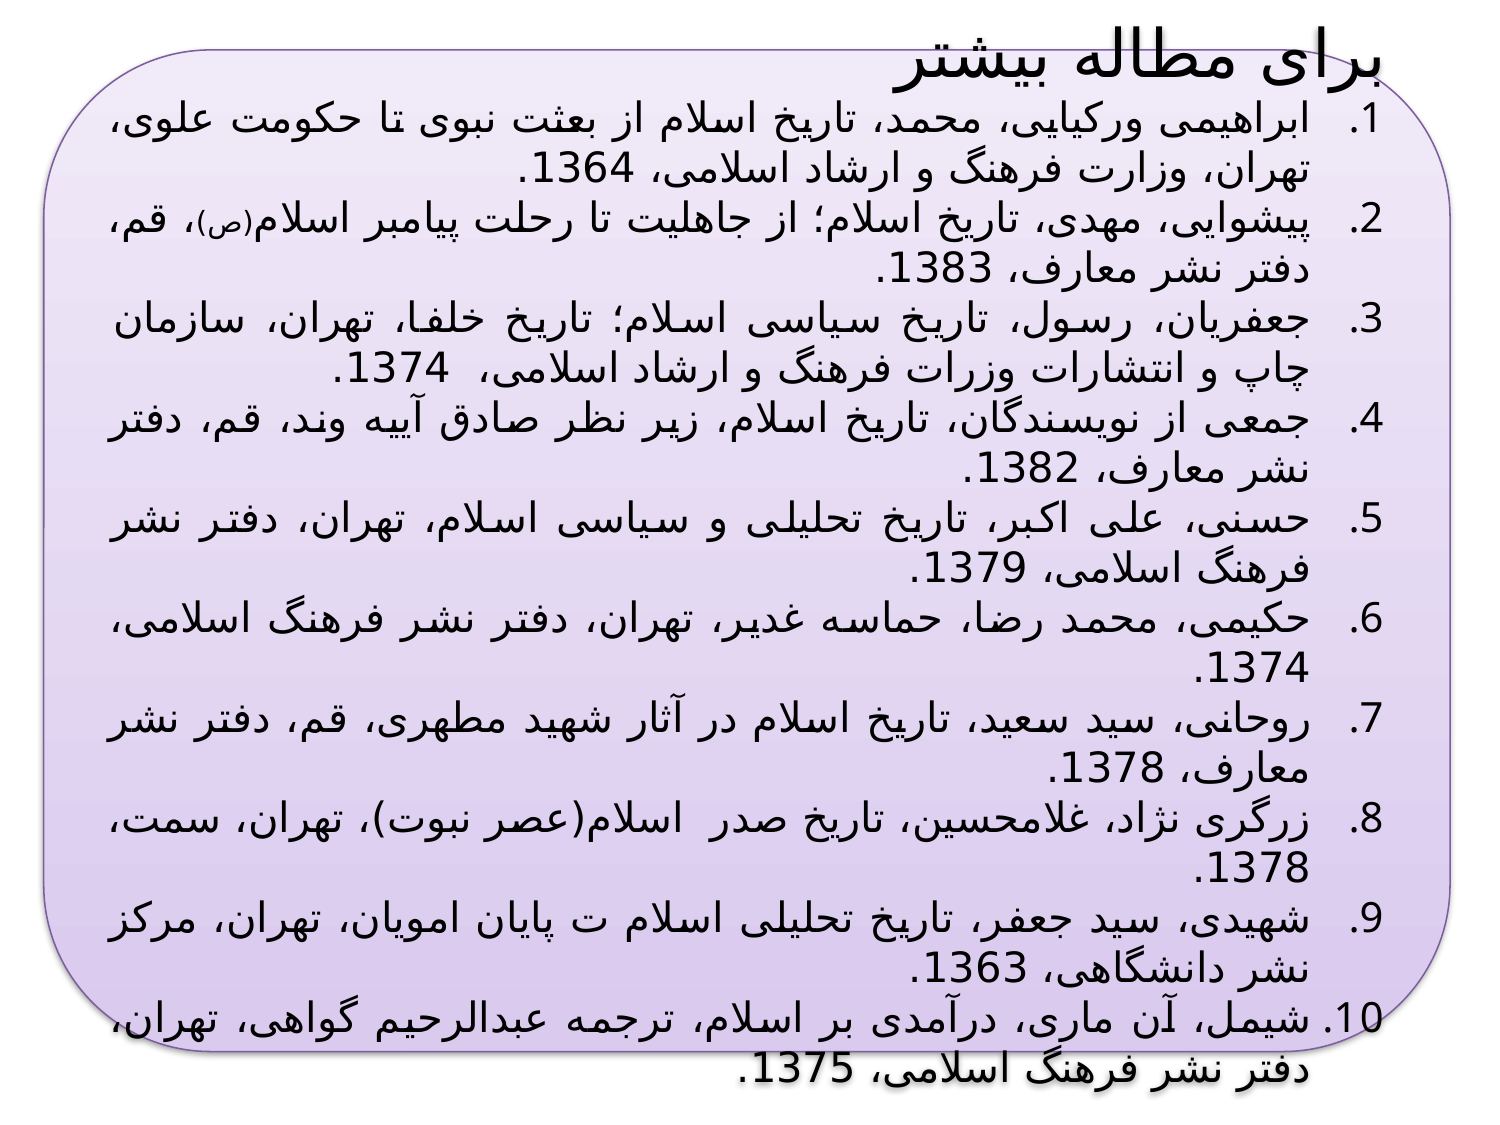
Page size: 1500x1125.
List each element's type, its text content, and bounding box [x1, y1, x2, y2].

text_box برای مطاله بیشتر ابراهیمی ورکیایی، محمد، تاریخ اسلام از بعثت نبوی تا حکومت علوی، تهران، وزارت فرهنگ و ارشاد اسلامی، 1364. پیشوایی، مهدی، تاریخ اسلام؛ از جاهلیت تا رحلت پیامبر اسلام(ص)، قم، دفتر نشر معارف، 1383. جعفریان، رسول، تاریخ سیاسی اسلام؛ تاریخ خلفا، تهران، سازمان چاپ و انتشارات وزرات فرهنگ و ارشاد اسلامی، 1374. جمعی از نویسندگان، تاریخ اسلام، زیر نظر صادق آییه وند، قم، دفتر نشر معارف، 1382. حسنی، علی اکبر، تاریخ تحلیلی و سیاسی اسلام، تهران، دفتر نشر فرهنگ اسلامی، 1379. حکیمی، محمد رضا، حماسه غدیر، تهران، دفتر نشر فرهنگ اسلامی، 1374. روحانی، سید سعید، تاریخ اسلام در آثار شهید مطهری، قم، دفتر نشر معارف، 1378. زرگری نژاد، غلامحسین، تاریخ صدر اسلام(عصر نبوت)، تهران، سمت، 1378. شهیدی، سید جعفر، تاریخ تحلیلی اسلام ت پایان امویان، تهران، مرکز نشر دانشگاهی، 1363. شیمل، آن ماری، درآمدی بر اسلام، ترجمه عبدالرحیم گواهی، تهران، دفتر نشر فرهنگ اسلامی، 1375. [42, 49, 1451, 1053]
